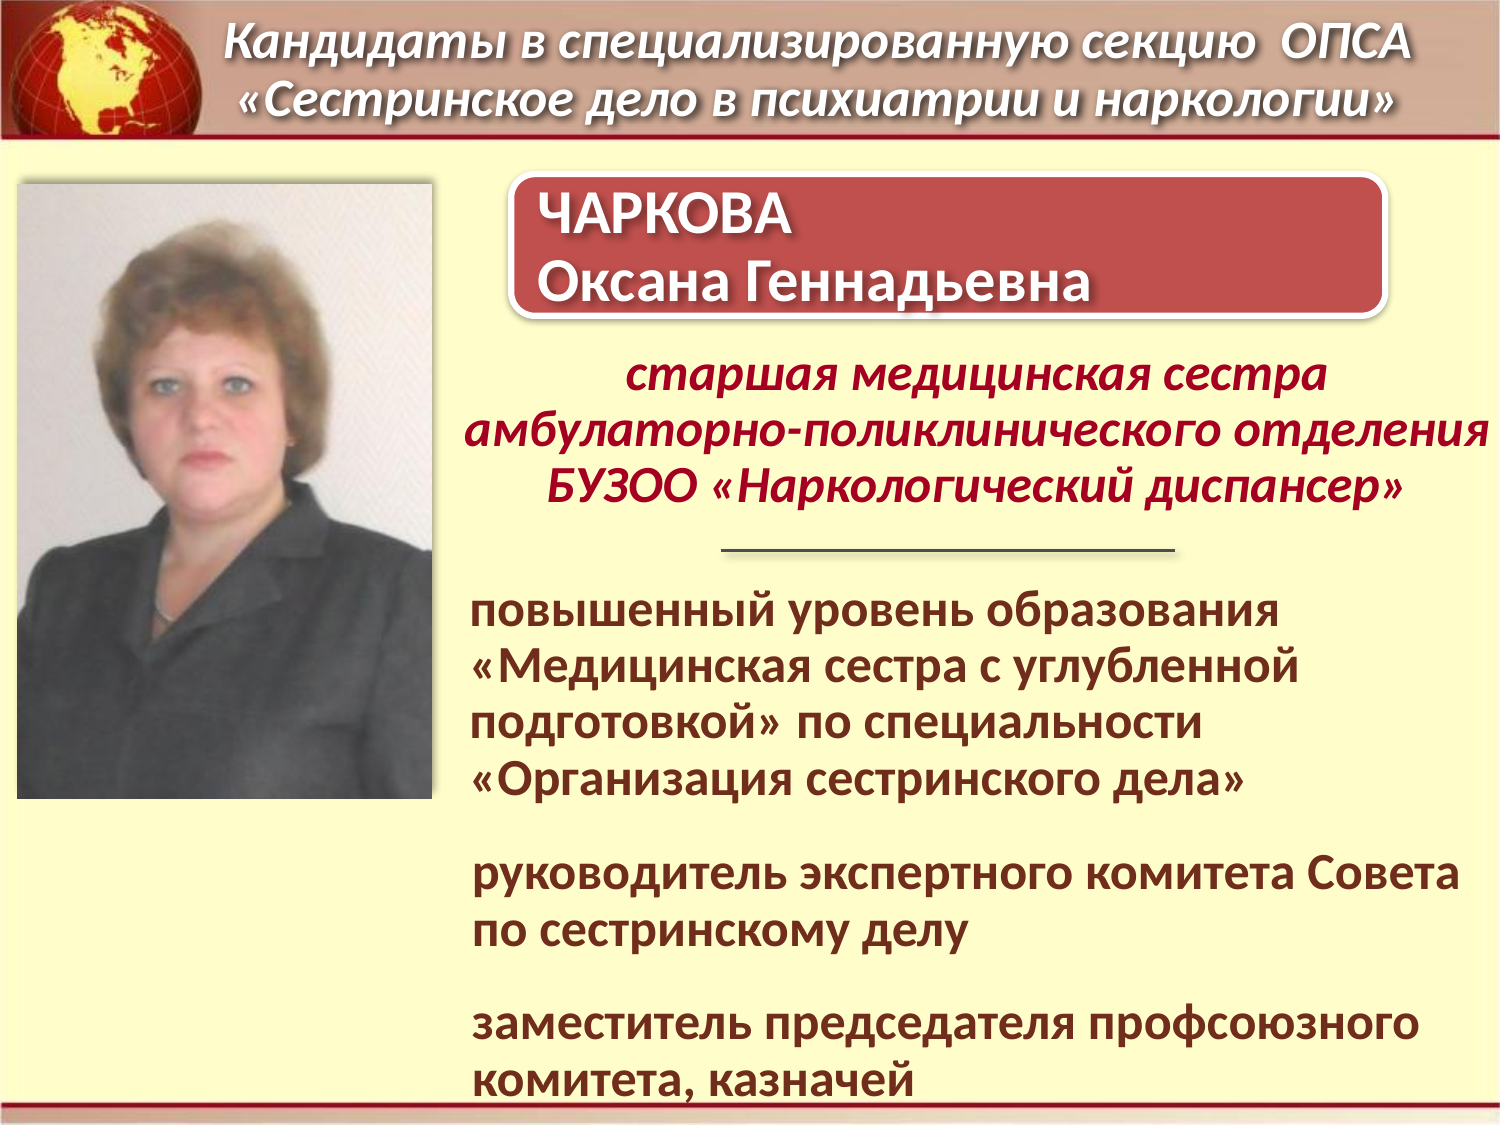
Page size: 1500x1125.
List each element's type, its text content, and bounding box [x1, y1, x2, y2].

text_box старшая медицинская сестра амбулаторно-поликлинического отделения БУЗОО «Наркологический диспансер» [442, 338, 1500, 522]
text_box ЧАРКОВА Оксана Геннадьевна [522, 172, 1392, 323]
picture [0, 0, 1500, 1125]
text_box повышенный уровень образования «Медицинская сестра с углубленной подготовкой» по специальности «Организация сестринского дела» [454, 574, 1500, 814]
text_box [508, 174, 522, 315]
text_box Кандидаты в специализированную секцию ОПСА «Сестринское дело в психиатрии и наркологии» [147, 3, 1489, 136]
text_box руководитель экспертного комитета Совета по сестринскому делу заместитель председателя профсоюзного комитета, казначей [457, 837, 1500, 1115]
